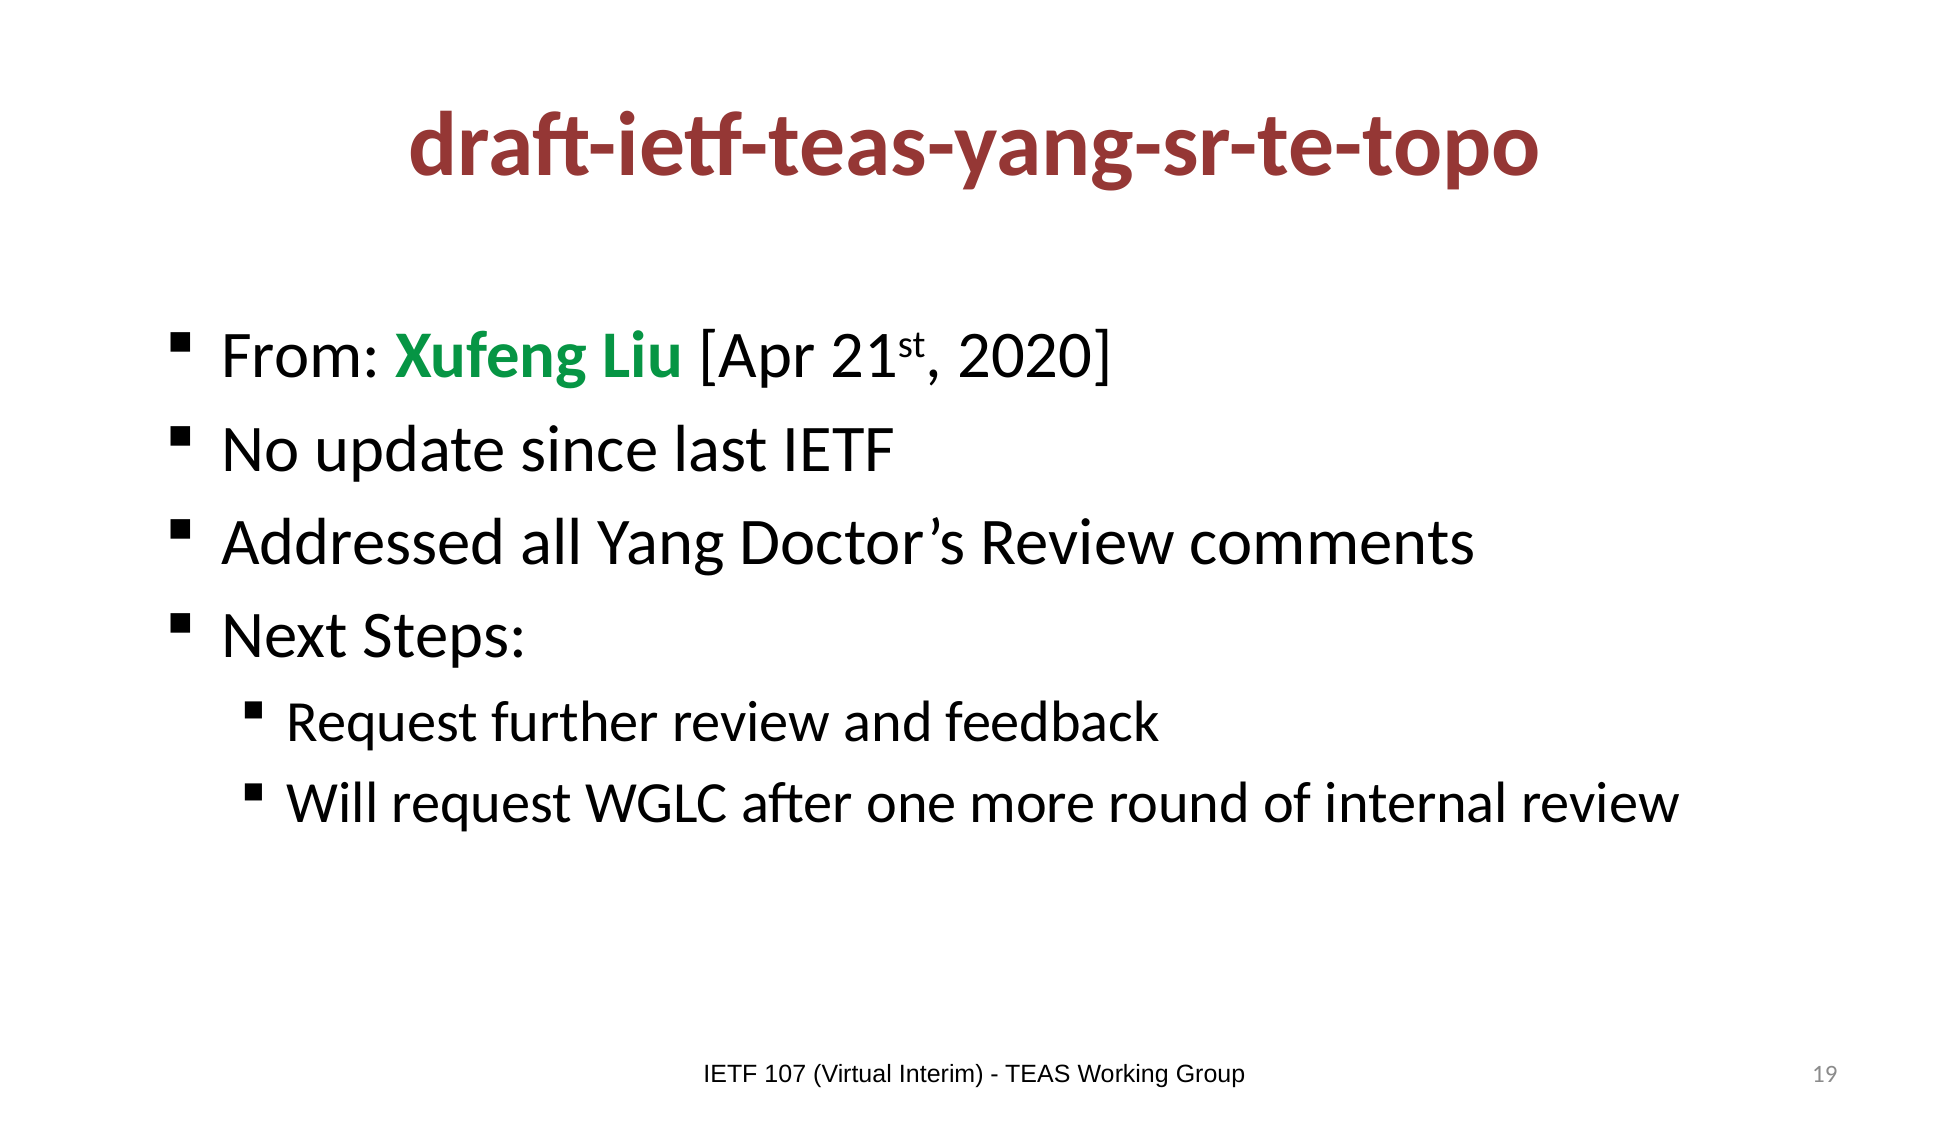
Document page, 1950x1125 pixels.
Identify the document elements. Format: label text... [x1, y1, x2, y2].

title draft-ietf-teas-yang-sr-te-topo [97, 45, 1853, 233]
footer IETF 107 (Virtual Interim) - TEAS Working Group [666, 1046, 1284, 1103]
text_box From: Xufeng Liu [Apr 21st, 2020] No update since last IETF Addressed all Yang Doctor’s Review comments Next Steps: Request further review and feedback Will request WGLC after one more round of internal review [149, 303, 1905, 1046]
slide_number 19 [1397, 1046, 1853, 1103]
